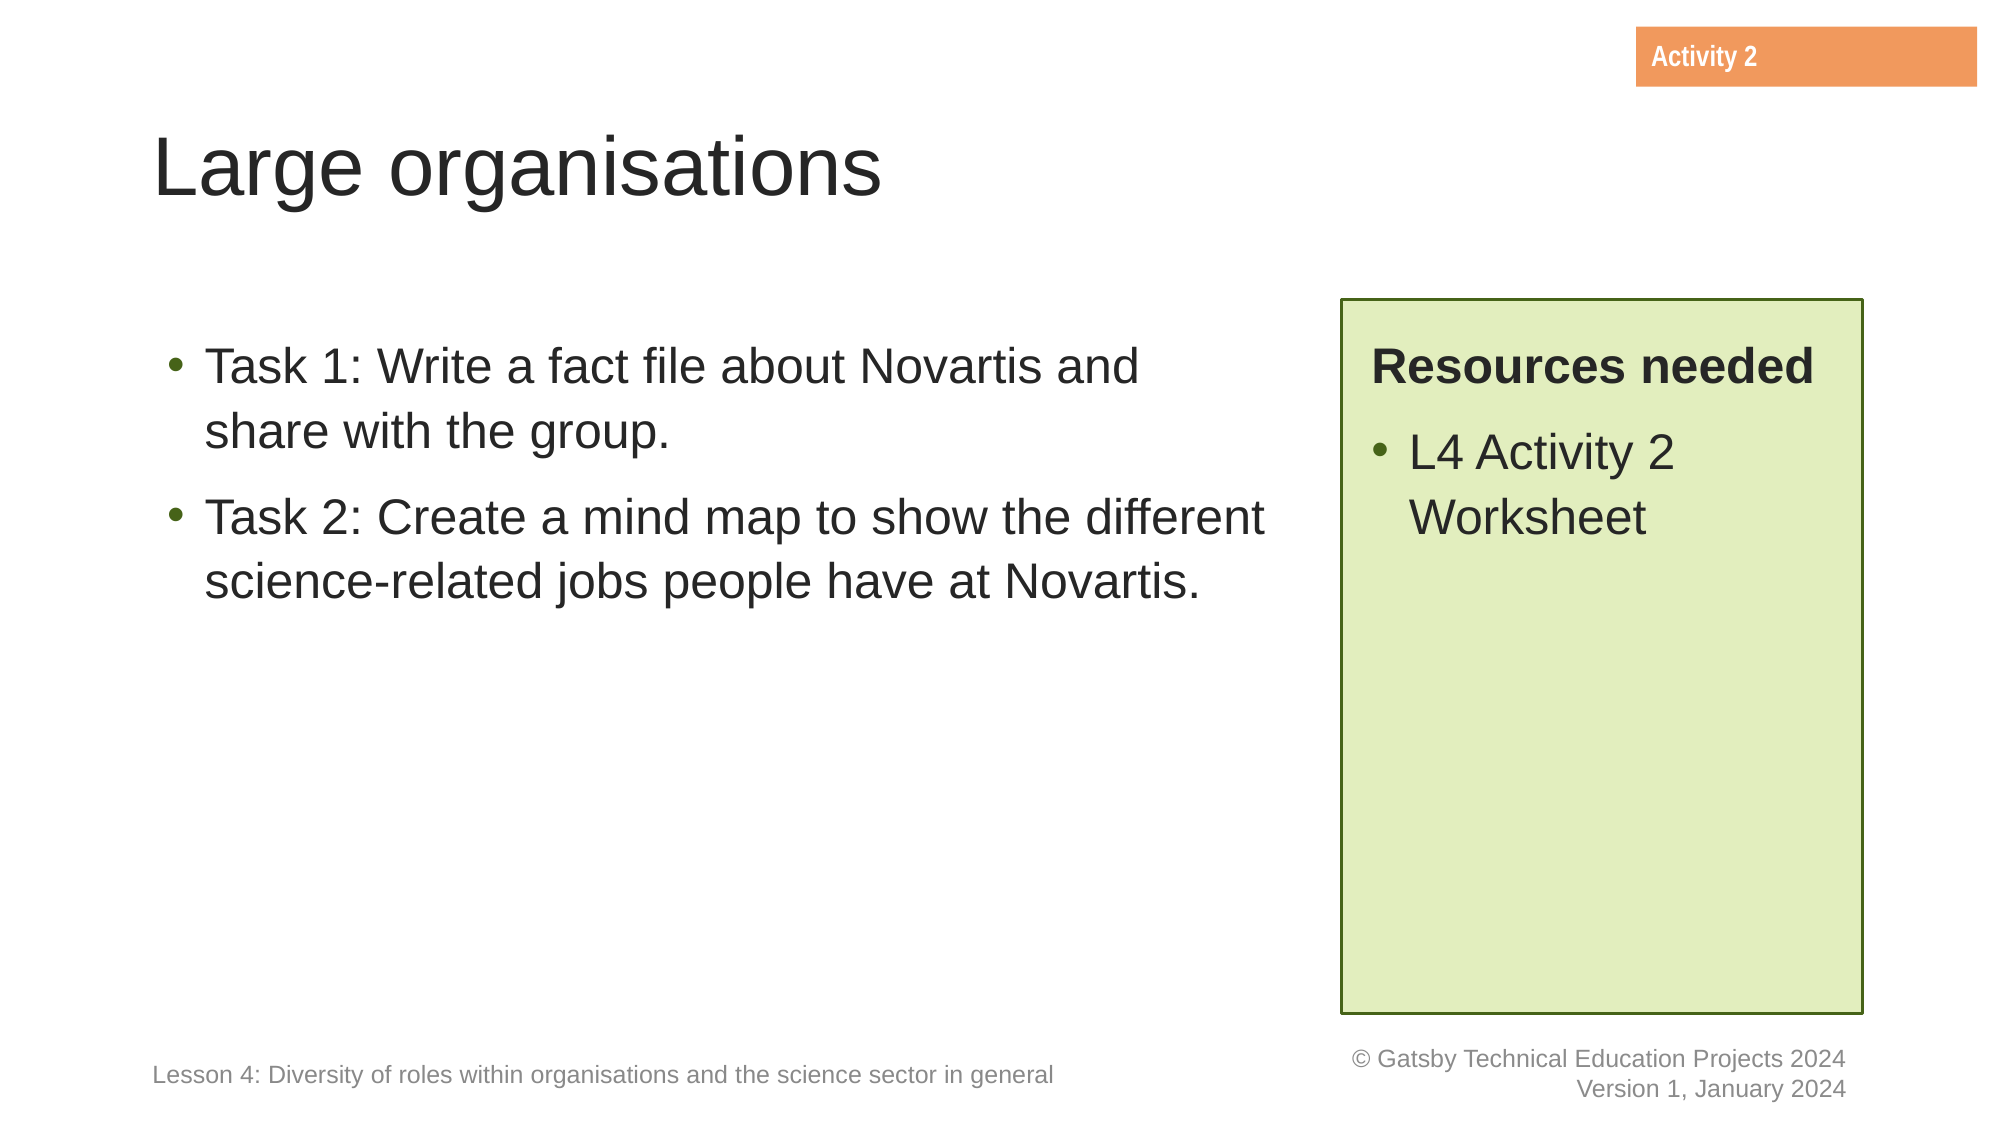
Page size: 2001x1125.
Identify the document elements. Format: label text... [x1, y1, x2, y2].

title Large organisations [137, 59, 1863, 278]
list Task 1: Write a fact file about Novartis and share with the group. Task 2: Create a mind map to show the different science-related jobs people have at Novartis. [137, 299, 1300, 1014]
list Lesson 4: Diversity of roles within organisations and the science sector in general [137, 1042, 1089, 1103]
list Resources needed L4 Activity 2 Worksheet [1340, 298, 1864, 1015]
list Activity 2 [1636, 26, 1978, 87]
